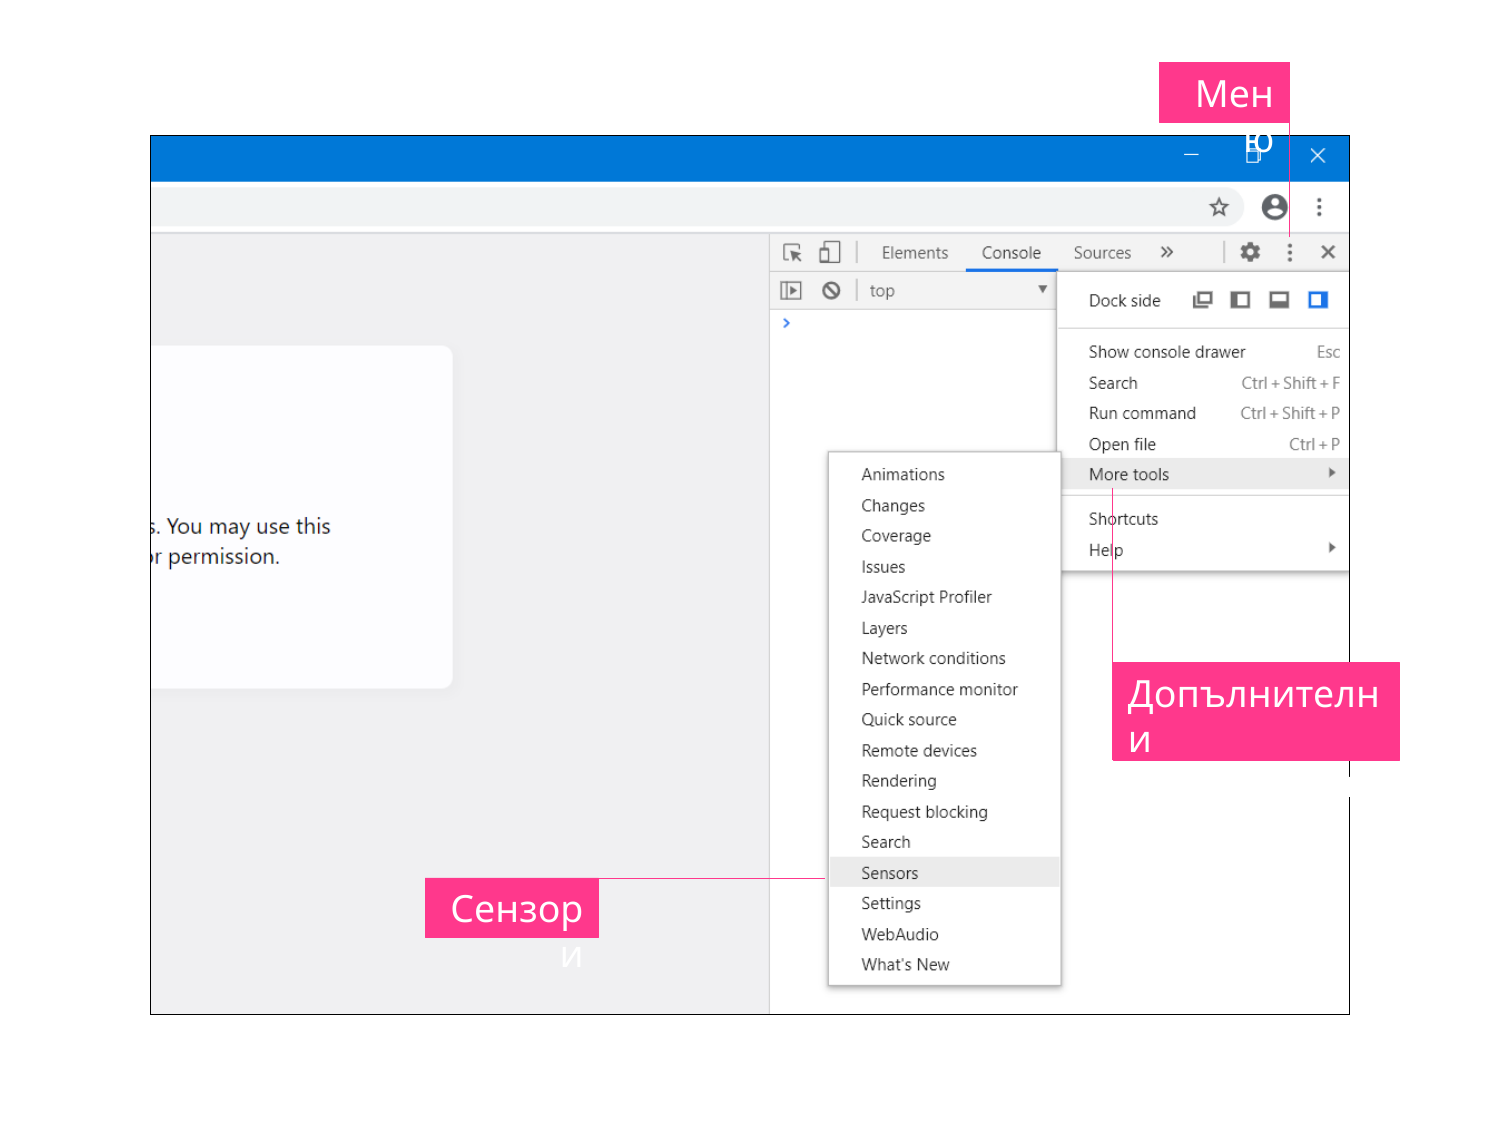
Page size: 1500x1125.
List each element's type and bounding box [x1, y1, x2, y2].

text_box [1112, 487, 1400, 761]
text_box [1159, 62, 1290, 238]
picture [149, 135, 1351, 1015]
text_box [424, 877, 825, 938]
